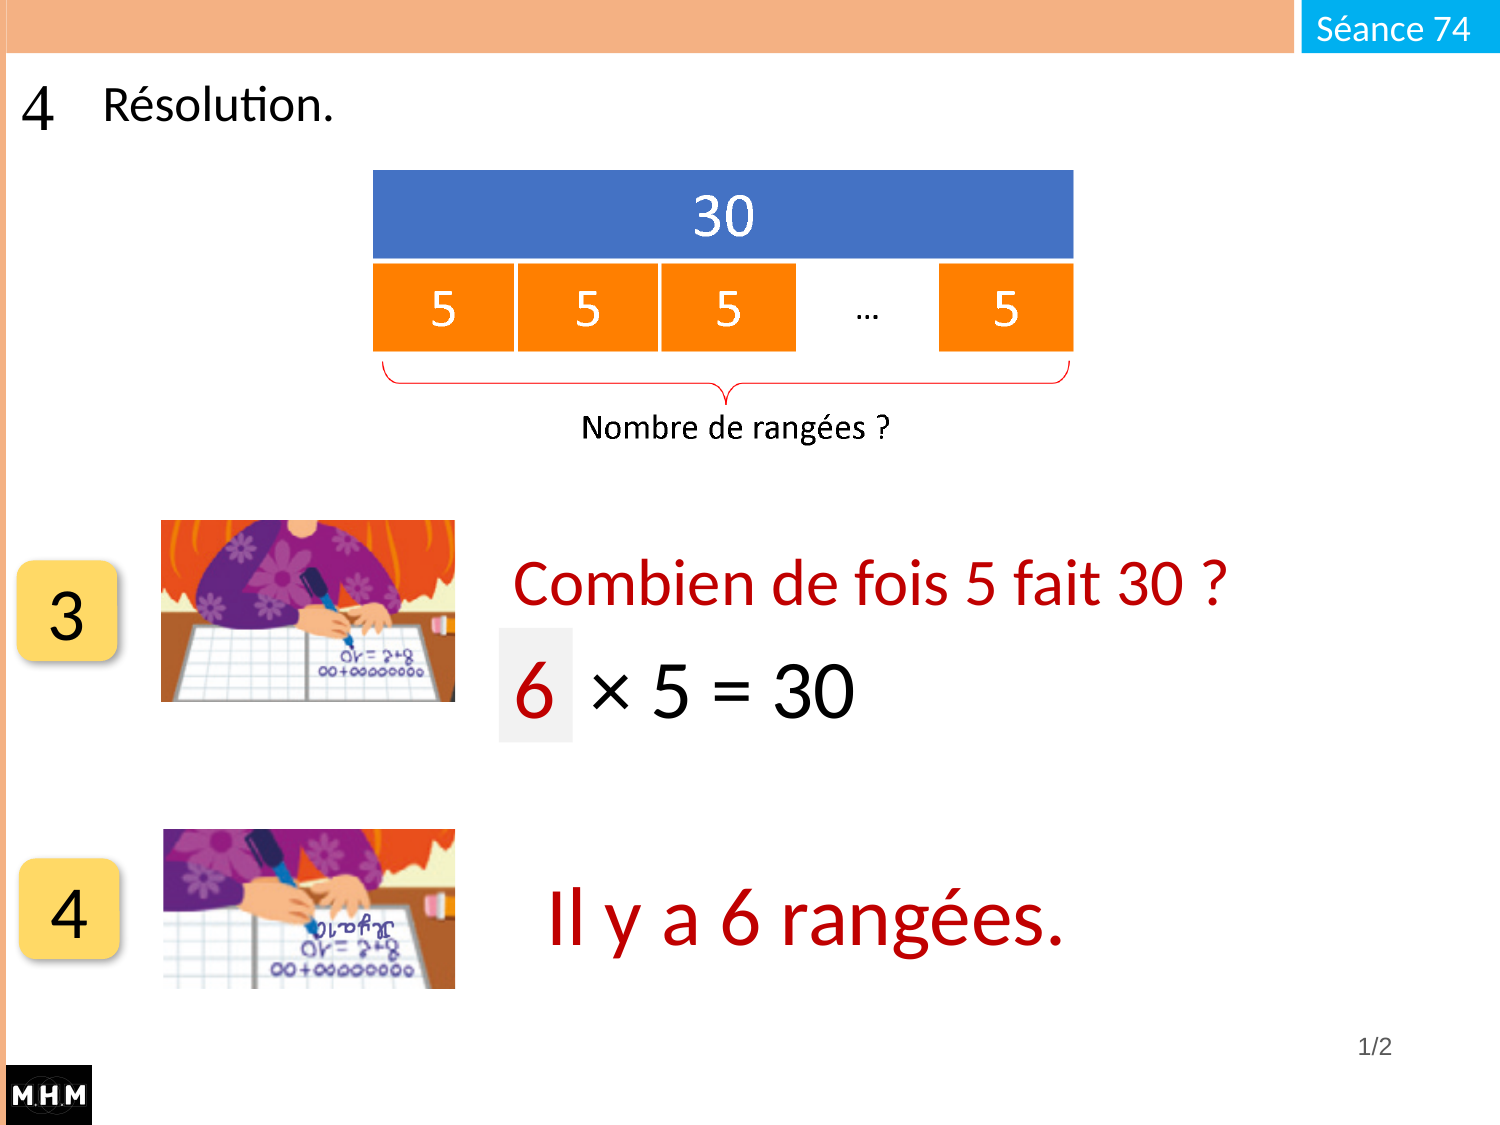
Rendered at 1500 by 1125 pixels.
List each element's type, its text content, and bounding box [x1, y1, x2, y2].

text_box Il y a 6 rangées. [531, 854, 1456, 969]
text_box 4 [17, 857, 121, 961]
text_box 3 [15, 559, 119, 663]
title Résolution. [87, 32, 1382, 140]
text_box Combien de fois 5 fait 30 ? [498, 531, 1424, 627]
picture [368, 163, 1080, 447]
text_box … × 5 = 30 [573, 627, 1424, 743]
picture [6, 1065, 92, 1125]
text_box 6 [498, 627, 573, 743]
picture [163, 828, 456, 989]
text_box 1/2 [1343, 1022, 1408, 1068]
picture [161, 520, 456, 702]
